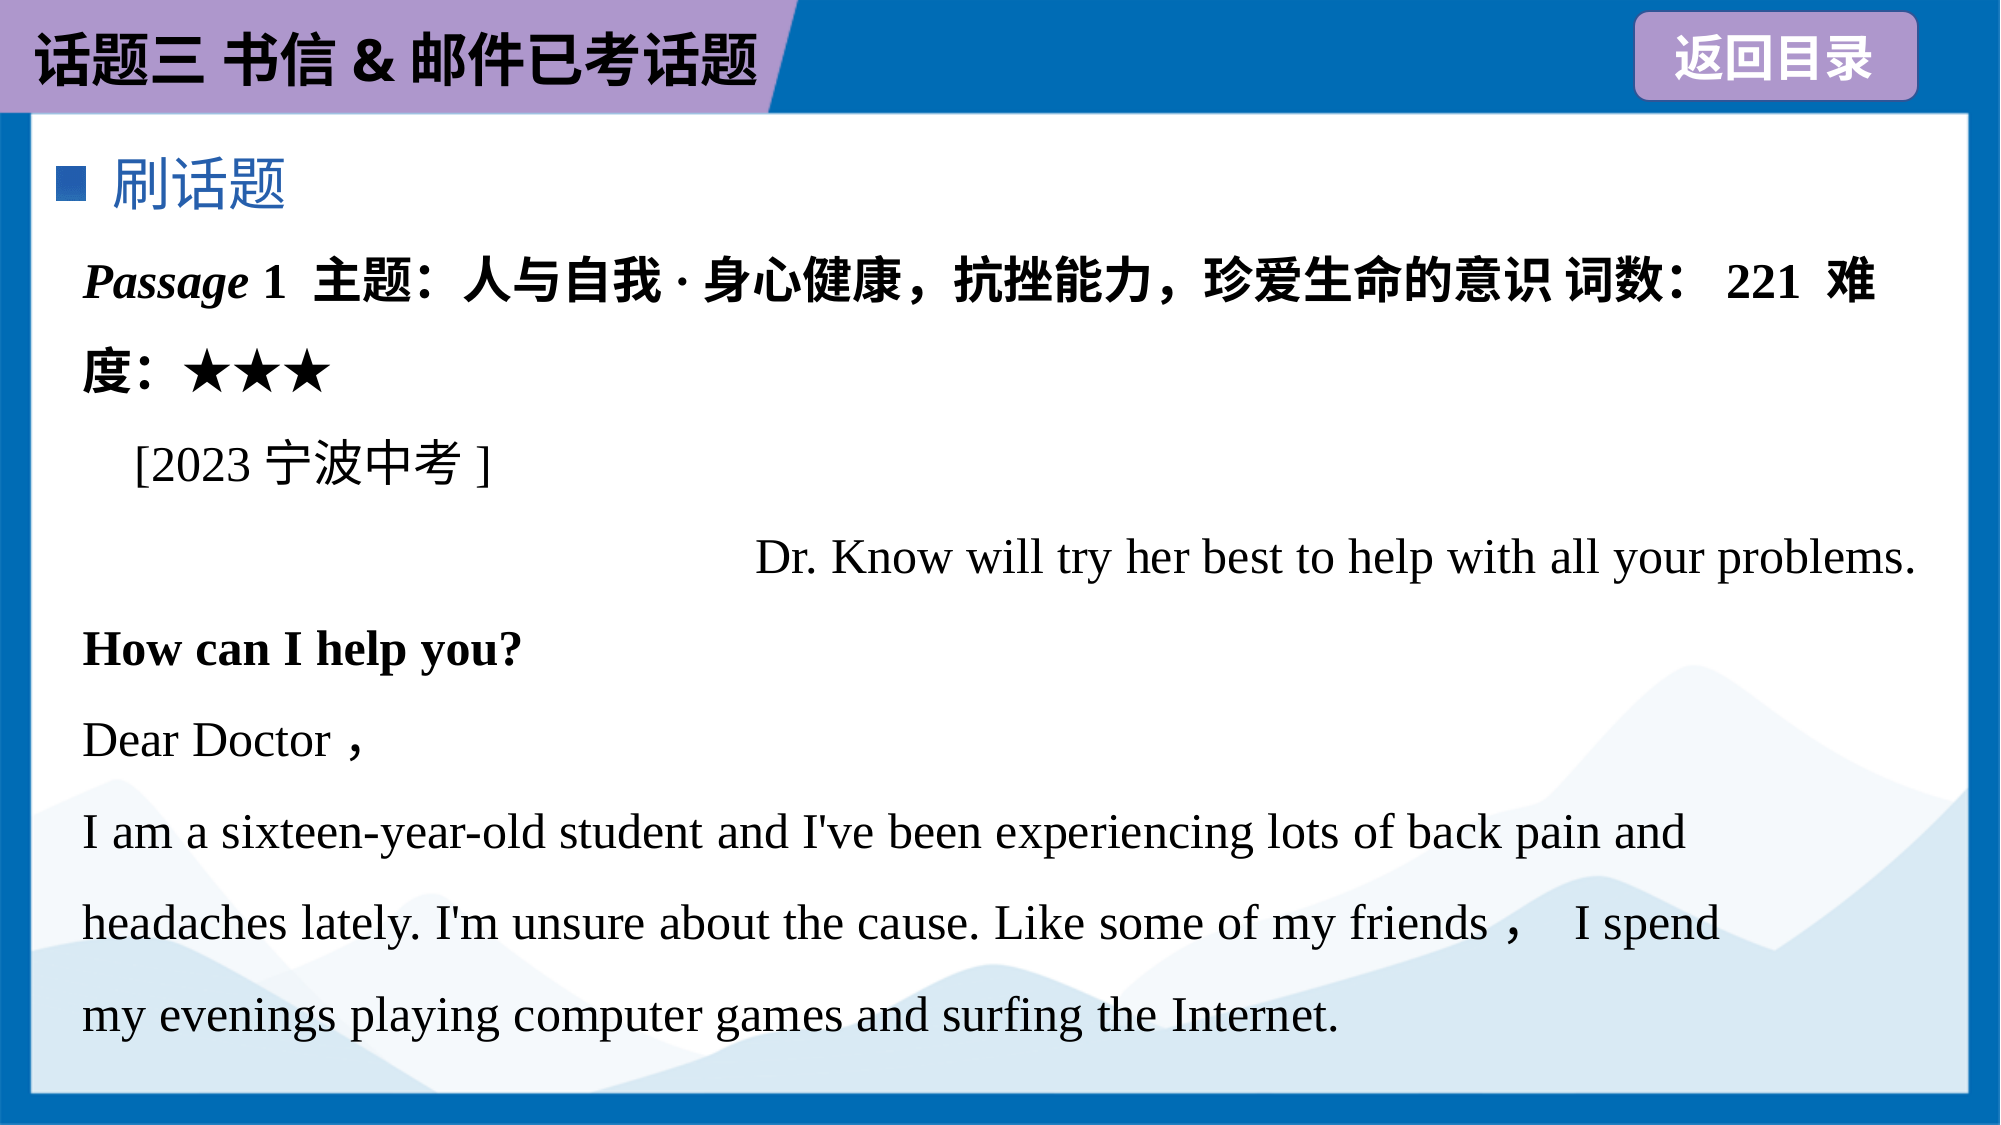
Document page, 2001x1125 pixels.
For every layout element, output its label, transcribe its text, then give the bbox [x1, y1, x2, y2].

text_box Passage 1 主题：人与自我·身心健康，抗挫能力，珍爱生命的意识 词数：221 难 度：★★★ [2023宁波中考] Dr. Know will try her best to help with all your problems. How can I help you? Dear Doctor， I am a sixteen-year-old student and I've been experiencing lots of back pain and headaches lately. I'm unsure about the cause. Like some of my friends， I spend my evenings playing computer games and surfing the Internet. [82, 216, 1917, 1042]
text_box 刷话题 [112, 146, 1917, 216]
picture [0, 0, 2000, 1125]
